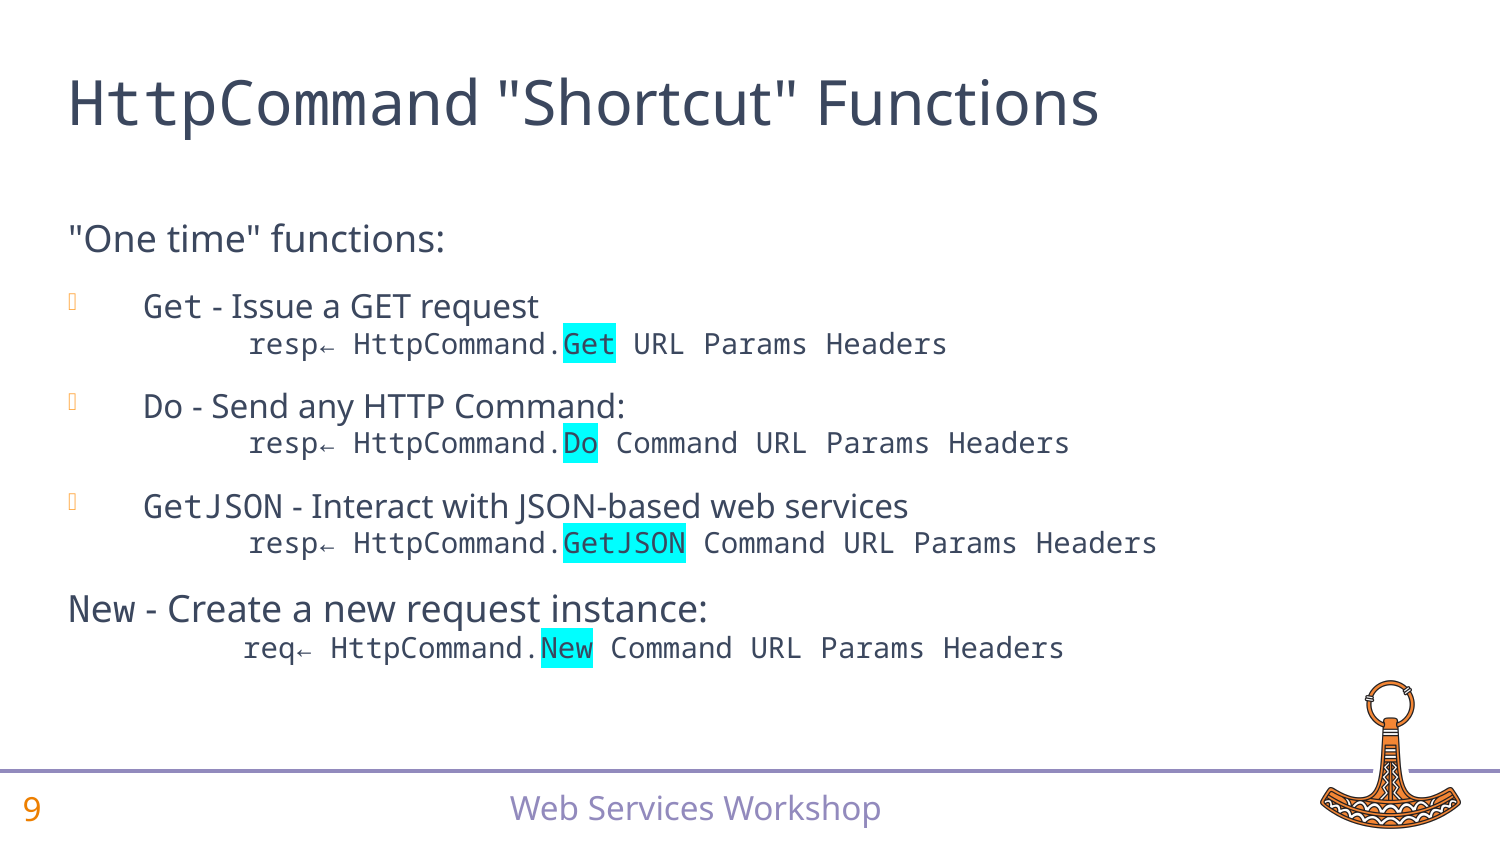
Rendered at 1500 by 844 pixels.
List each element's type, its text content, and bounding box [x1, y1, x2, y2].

picture [1320, 680, 1461, 829]
list "One time" functions: Get - Issue a GET request resp← HttpCommand.Get URL Params Headers Do - Send any HTTP Command: resp← HttpCommand.Do Command URL Params Headers GetJSON - Interact with JSON-based web services resp← HttpCommand.GetJSON Command URL Params Headers New - Create a new request instance: req← HttpCommand.New Command URL Params Headers [53, 207, 1453, 740]
title HttpCommand "Shortcut" Functions [53, 43, 1203, 157]
